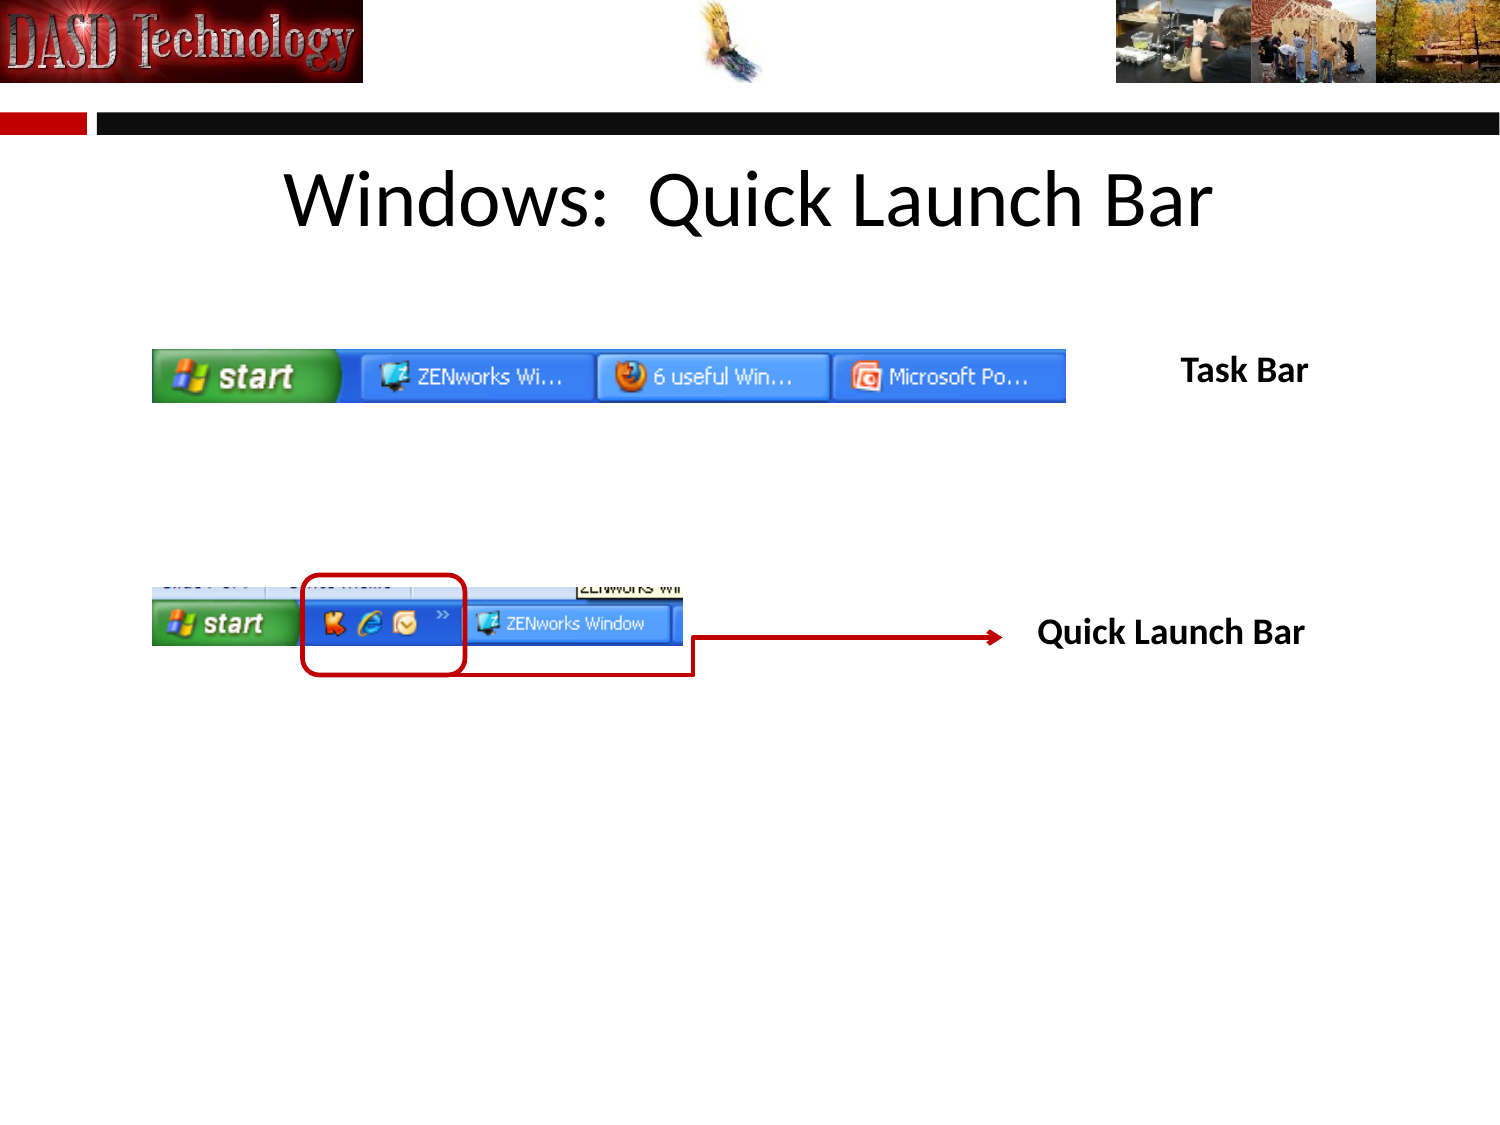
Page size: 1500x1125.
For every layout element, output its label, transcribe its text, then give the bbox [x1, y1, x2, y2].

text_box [1116, 0, 1500, 83]
title Windows: Quick Launch Bar [75, 137, 1425, 250]
picture [0, 0, 363, 84]
text_box [95, 110, 1500, 137]
picture [699, 0, 764, 83]
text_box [152, 337, 1326, 404]
text_box [0, 110, 89, 137]
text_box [152, 574, 1326, 676]
